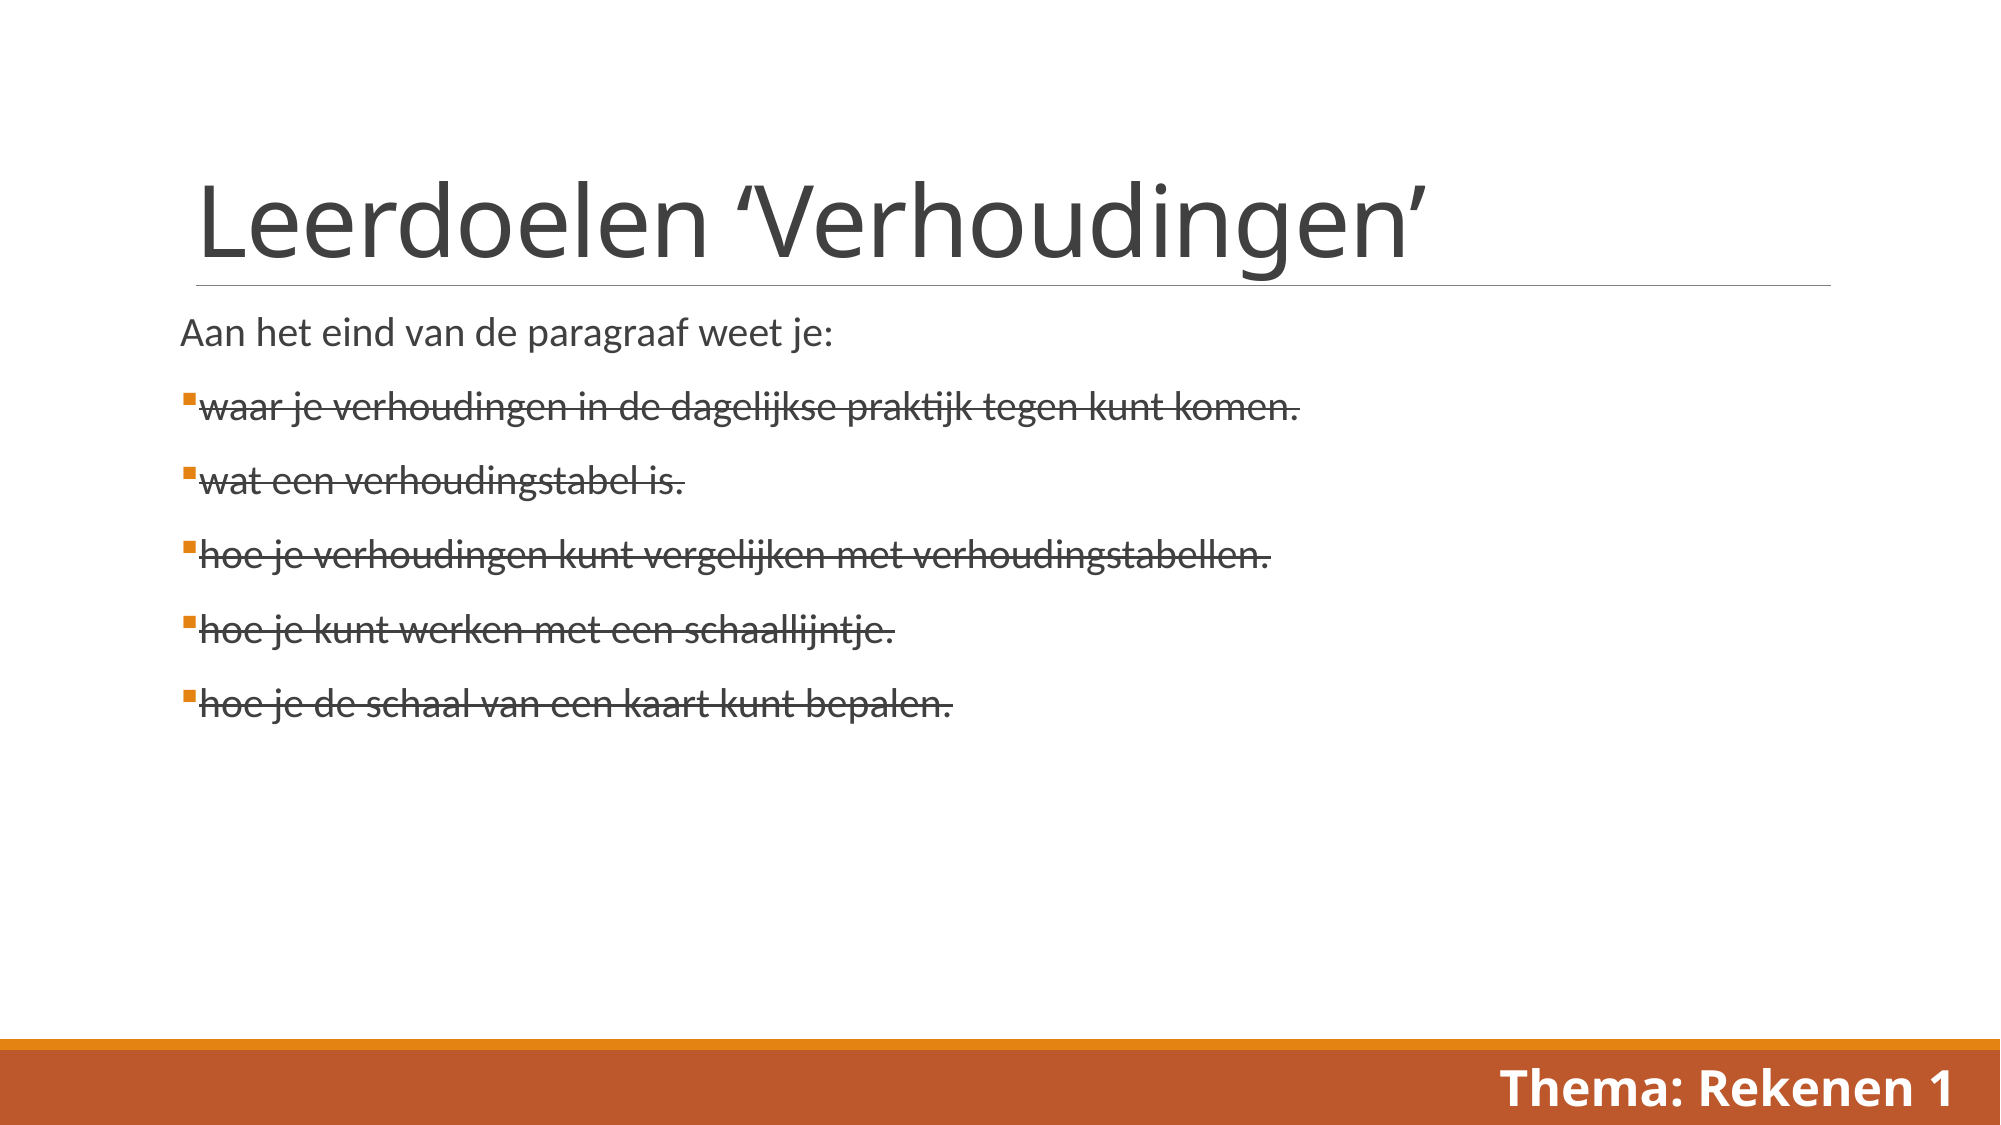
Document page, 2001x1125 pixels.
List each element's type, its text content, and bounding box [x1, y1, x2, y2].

list Aan het eind van de paragraaf weet je: waar je verhoudingen in de dagelijkse praktijk tegen kunt komen. wat een verhoudingstabel is. hoe je verhoudingen kunt vergelijken met verhoudingstabellen. hoe je kunt werken met een schaallijntje. hoe je de schaal van een kaart kunt bepalen. [180, 302, 1830, 963]
text_box Thema: Rekenen 1 [1470, 1049, 1985, 1124]
title Leerdoelen ‘Verhoudingen’ [180, 47, 1830, 285]
